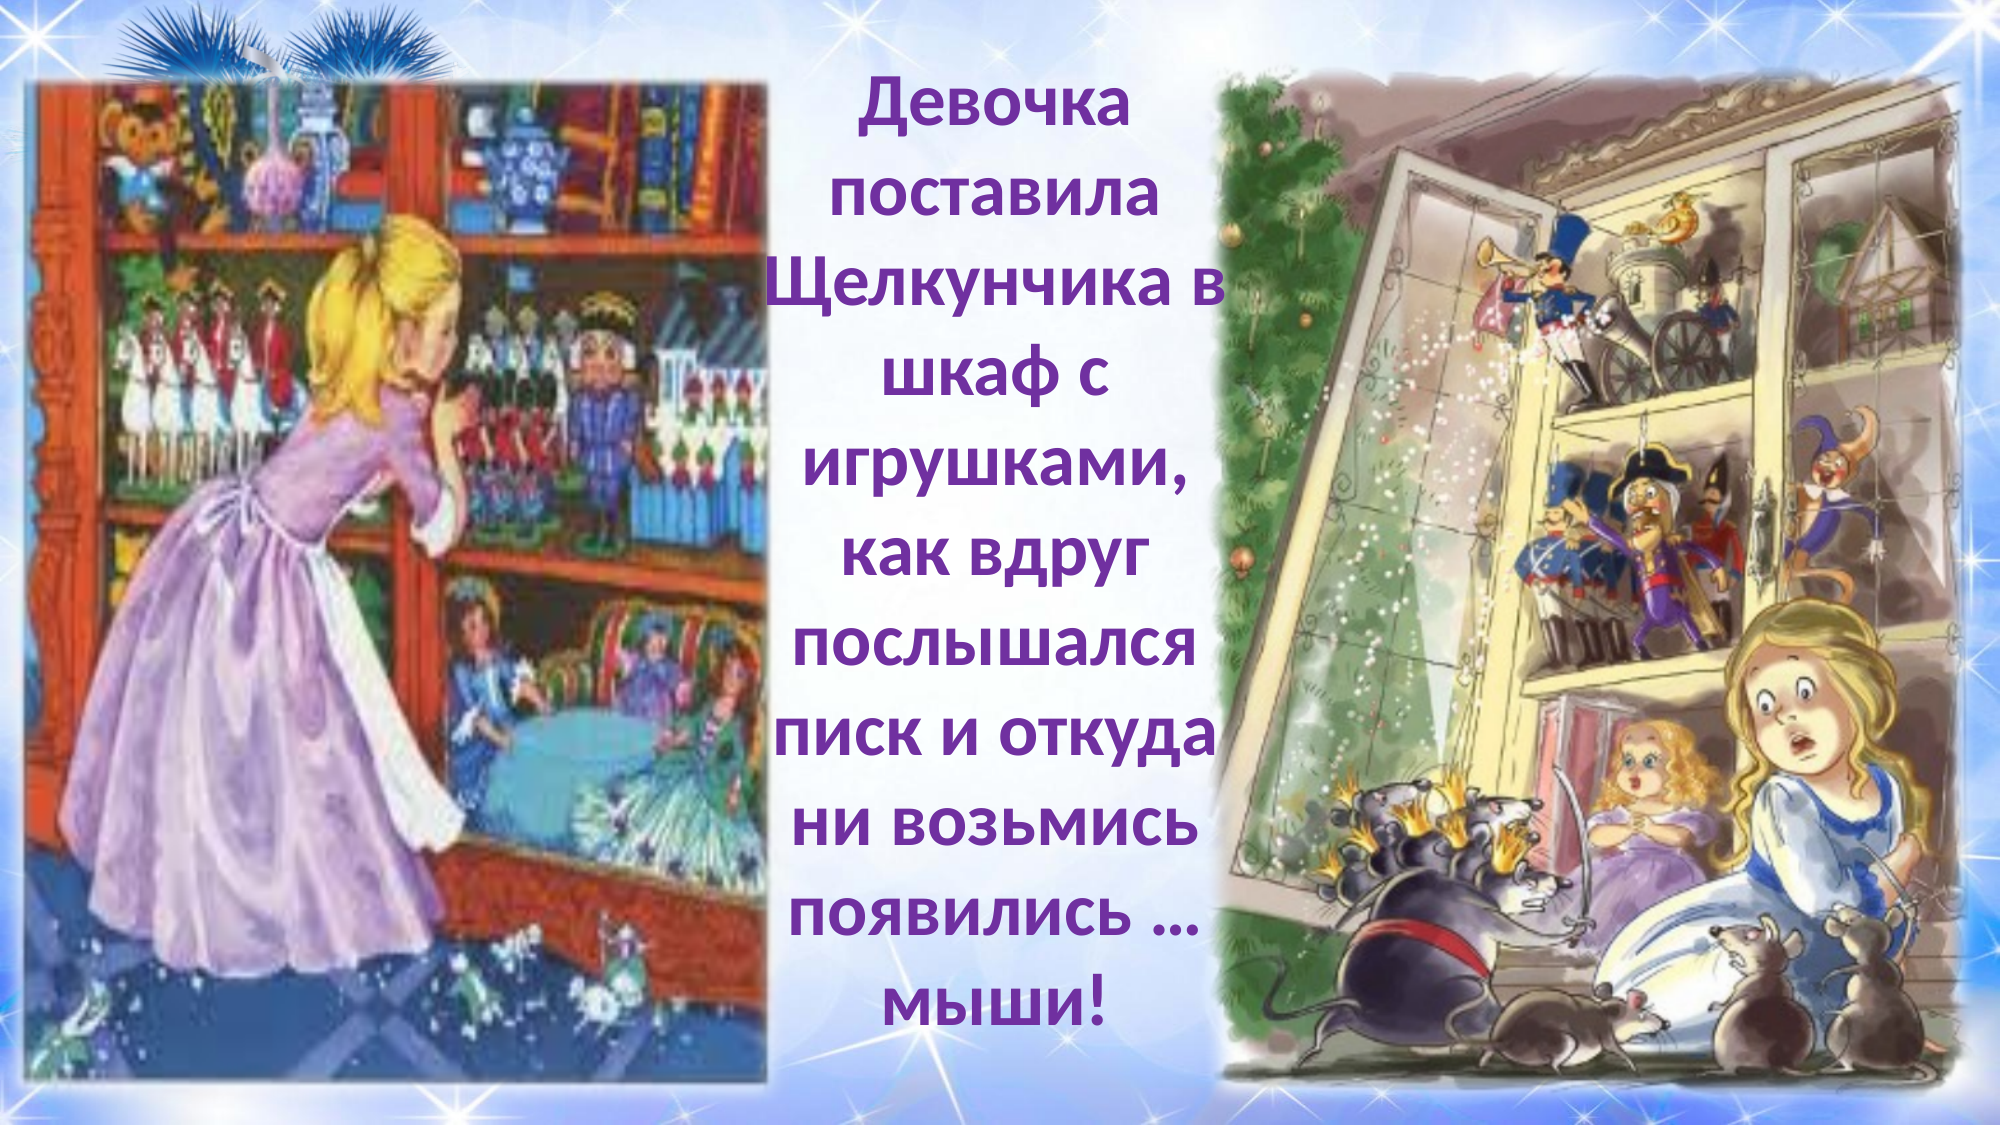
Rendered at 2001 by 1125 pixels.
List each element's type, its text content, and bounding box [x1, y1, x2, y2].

text_box Девочка поставила Щелкунчика в шкаф с игрушками, как вдруг послышался писк и откуда ни возьмись появились … мыши! [729, 42, 1262, 1048]
picture [0, 0, 2000, 1125]
